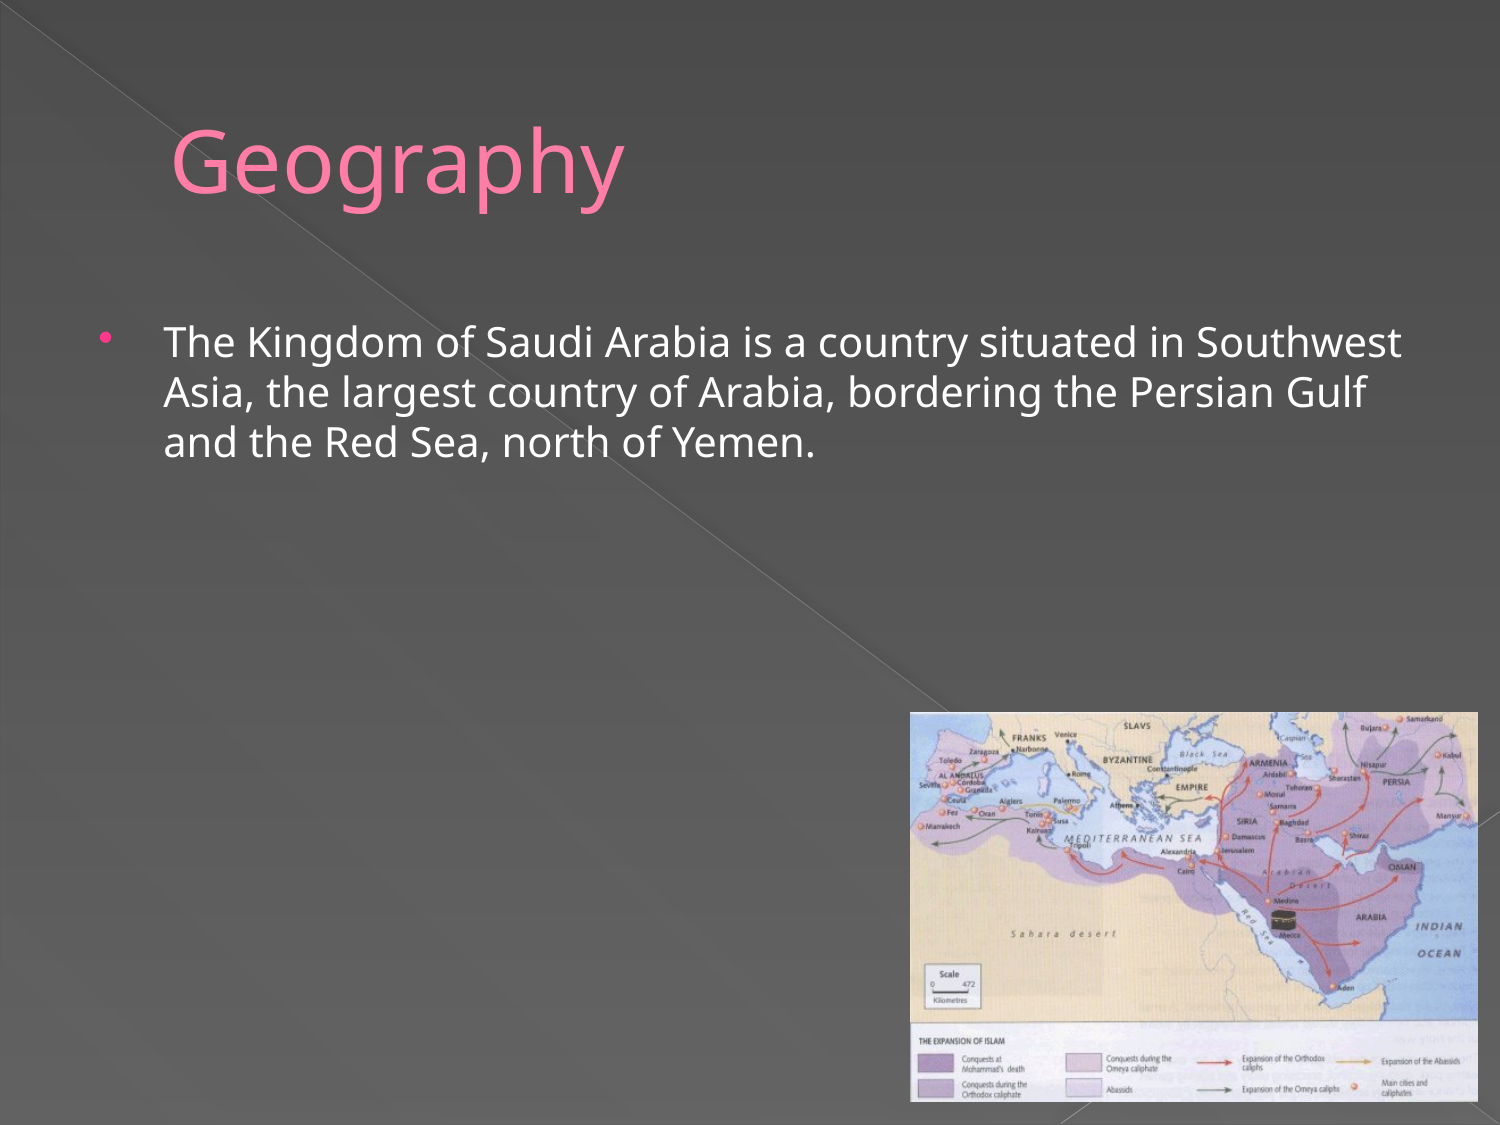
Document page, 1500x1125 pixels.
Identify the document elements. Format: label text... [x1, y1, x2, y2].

list The Kingdom of Saudi Arabia is a country situated in Southwest Asia, the largest country of Arabia, bordering the Persian Gulf and the Red Sea, north of Yemen. [75, 308, 1425, 1059]
title Geography [75, 43, 1425, 274]
picture [910, 712, 1479, 1102]
